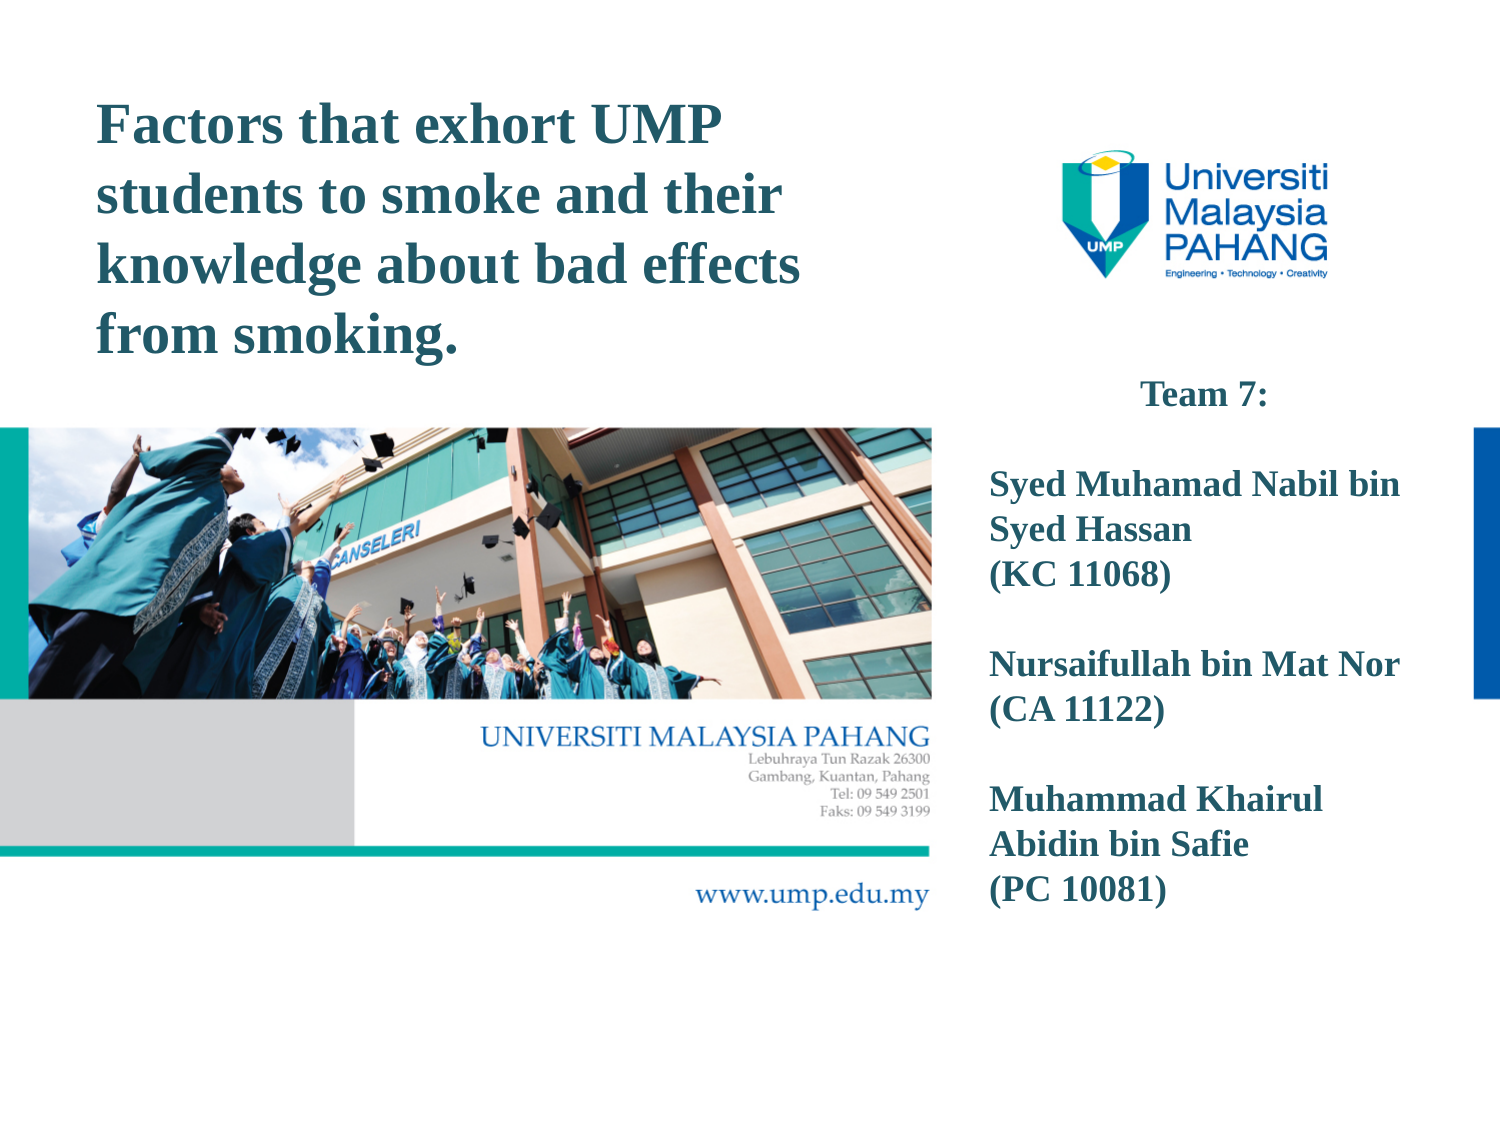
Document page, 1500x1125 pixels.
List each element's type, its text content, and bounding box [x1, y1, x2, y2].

text_box Factors that exhort UMP students to smoke and their knowledge about bad effects from smoking. [82, 78, 883, 496]
picture [0, 0, 1500, 1125]
text_box Team 7: Syed Muhamad Nabil bin Syed Hassan (KC 11068) Nursaifullah bin Mat Nor (CA 11122) Muhammad Khairul Abidin bin Safie (PC 10081) [974, 361, 1436, 917]
